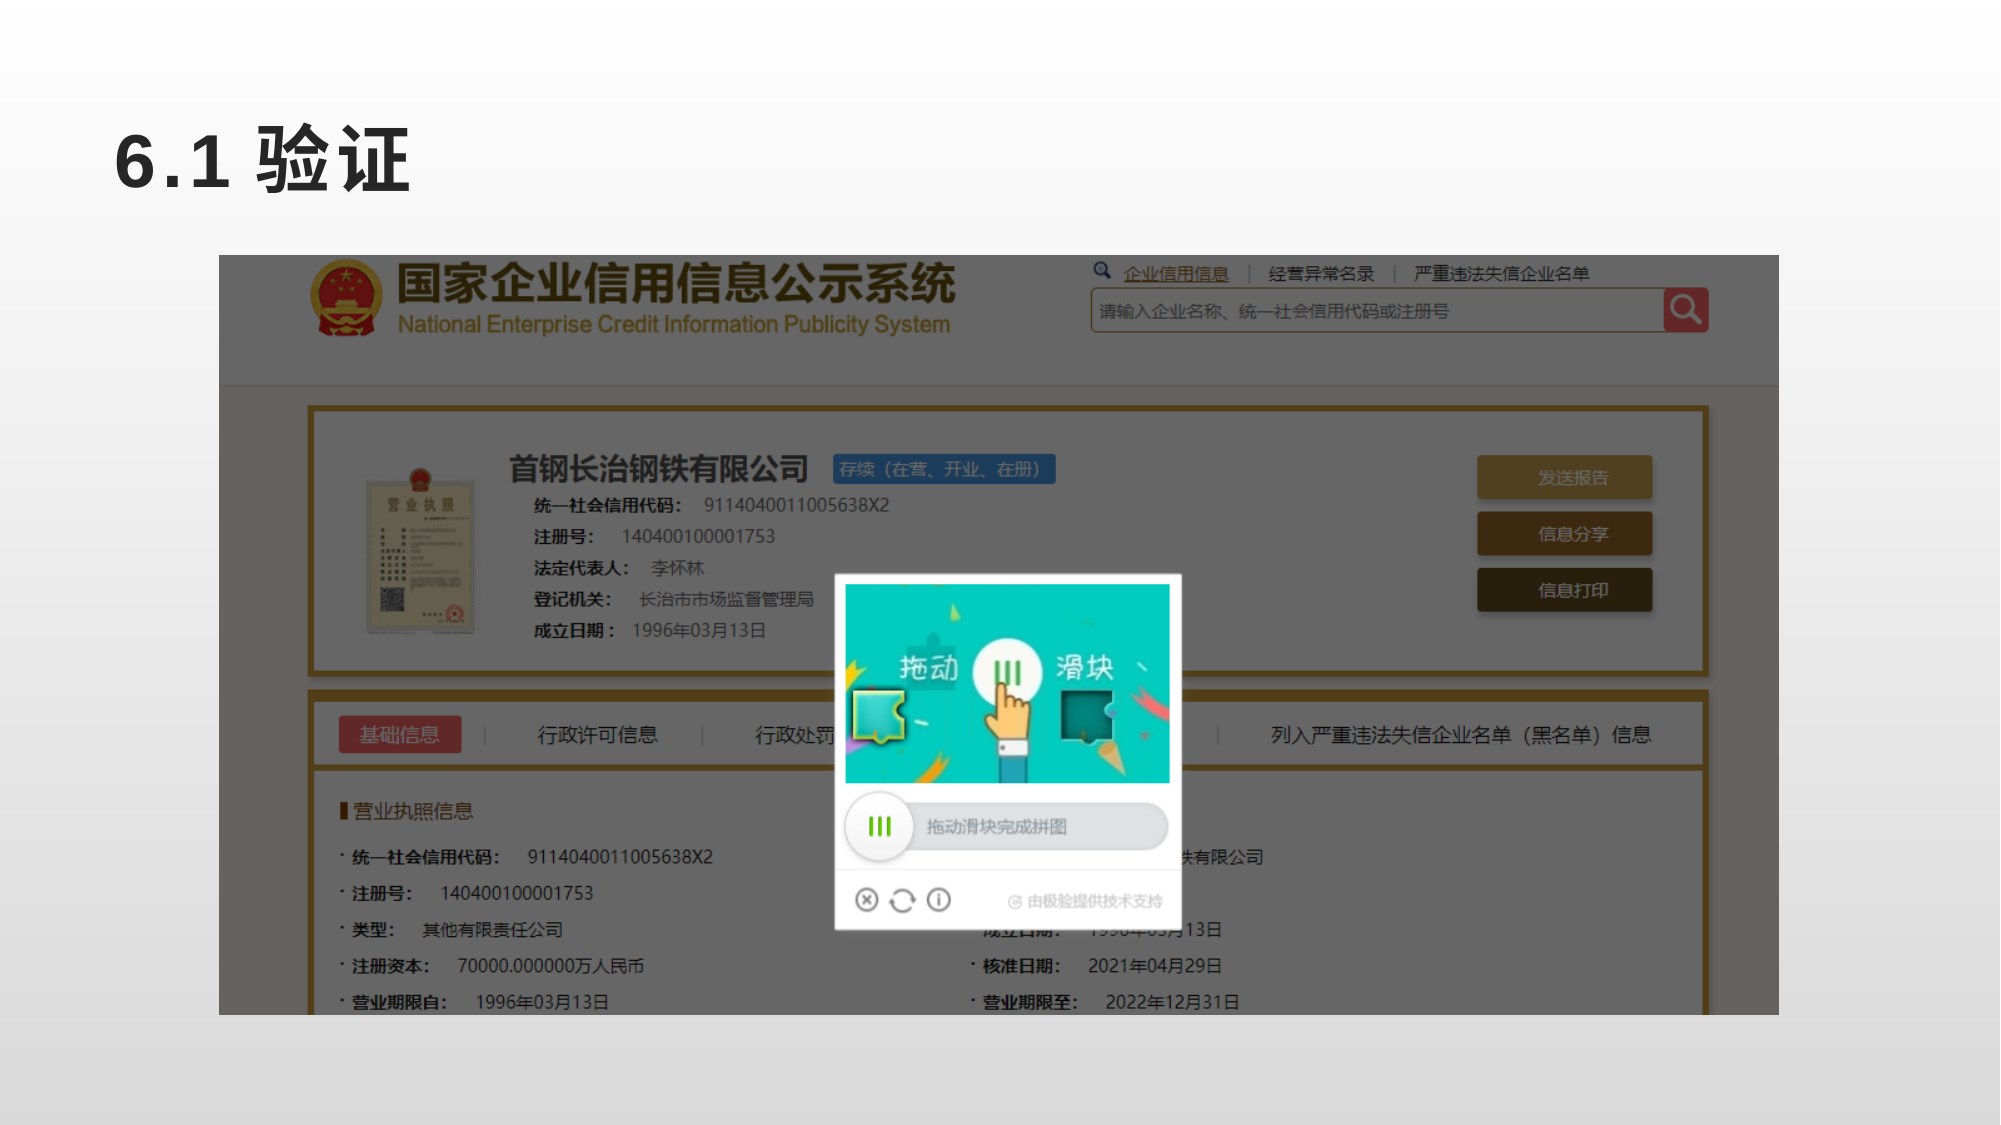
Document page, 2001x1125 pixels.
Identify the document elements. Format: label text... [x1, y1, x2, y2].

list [219, 255, 1779, 1015]
title 6.1验证 [99, 99, 1900, 216]
